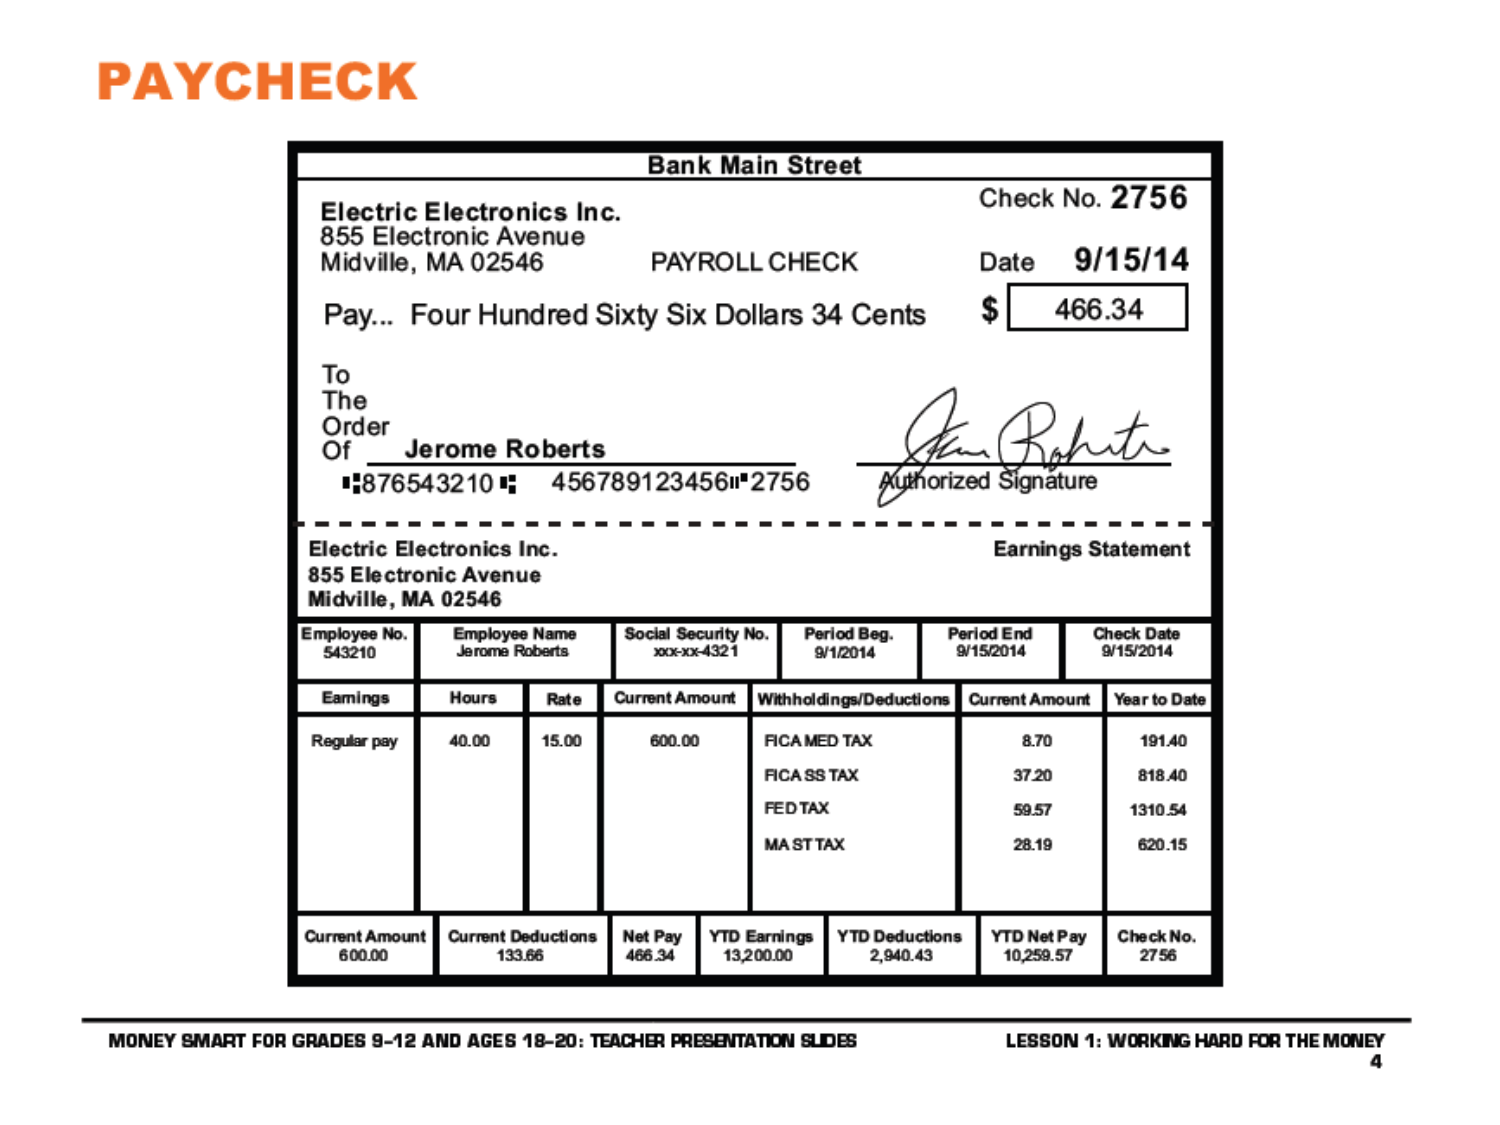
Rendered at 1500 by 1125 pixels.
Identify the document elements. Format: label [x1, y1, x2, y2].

picture [37, 15, 1438, 1091]
